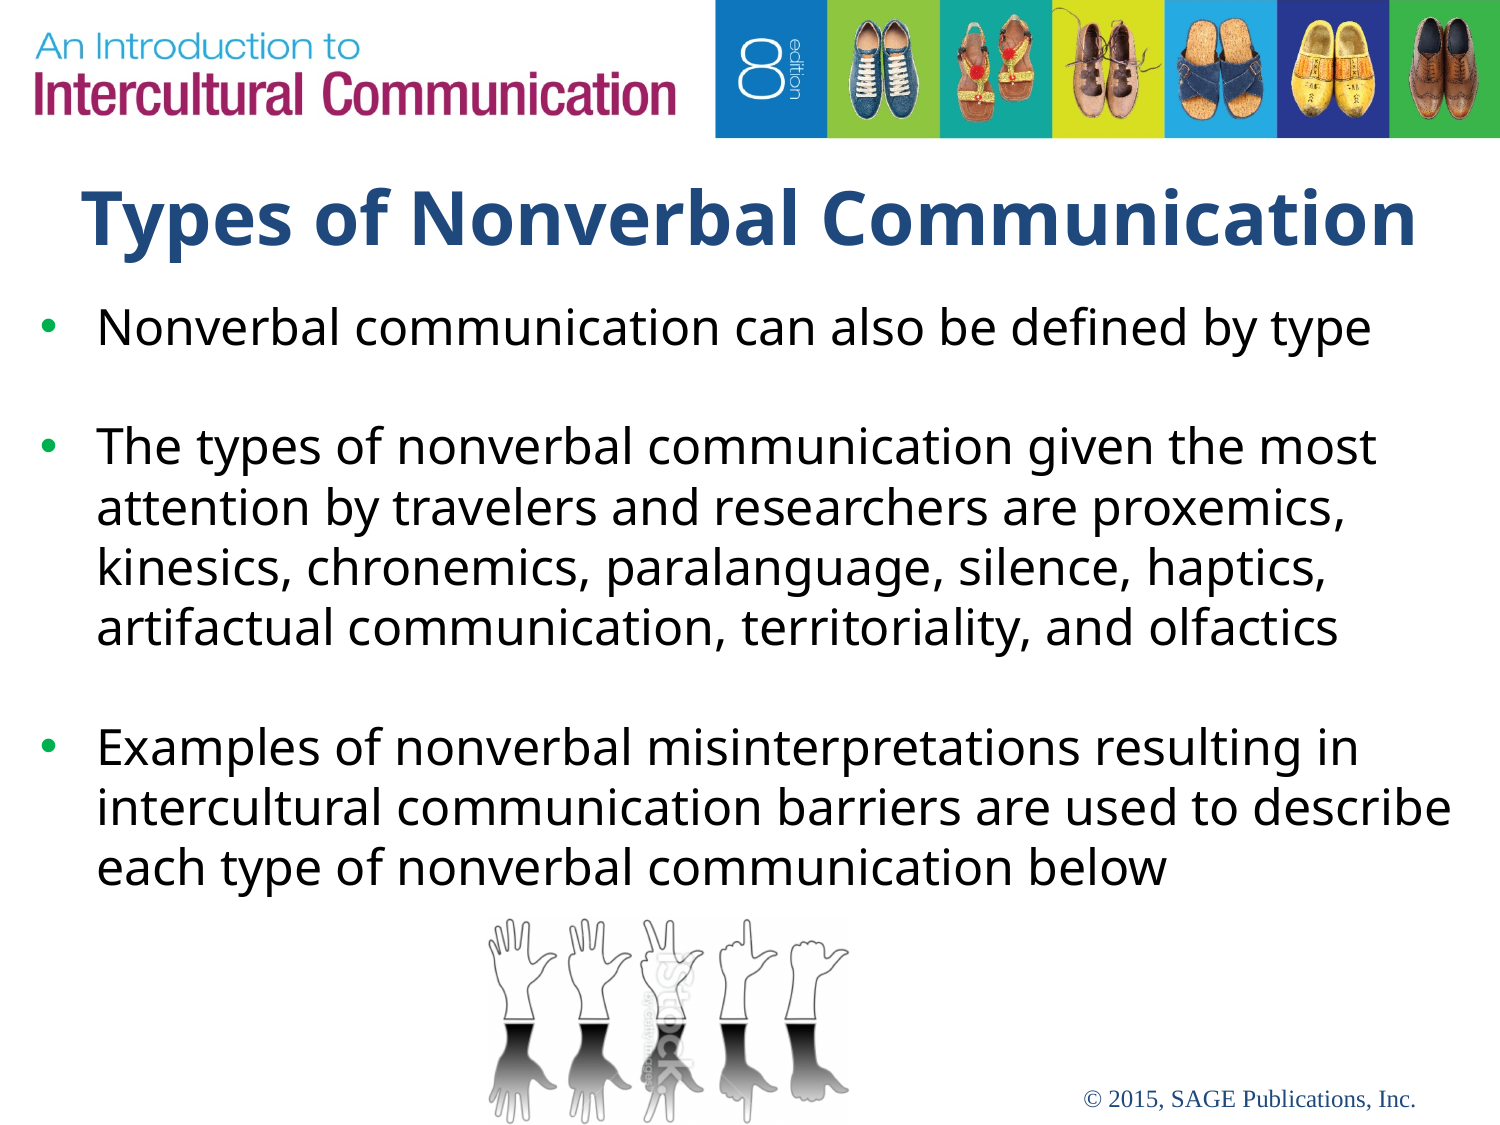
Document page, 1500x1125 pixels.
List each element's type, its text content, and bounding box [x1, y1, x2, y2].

picture [0, 0, 1500, 154]
text_box © 2015, SAGE Publications, Inc. [1012, 1067, 1488, 1125]
picture [0, 275, 1500, 1125]
picture [488, 839, 850, 1125]
list Nonverbal communication can also be defined by type The types of nonverbal communication given the most attention by travelers and researchers are proxemics, kinesics, chronemics, paralanguage, silence, haptics, artifactual communication, territoriality, and olfactics Examples of nonverbal misinterpretations resulting in intercultural communication barriers are used to describe each type of nonverbal communication below [24, 287, 1500, 1125]
title Types of Nonverbal Communication [0, 154, 1500, 275]
